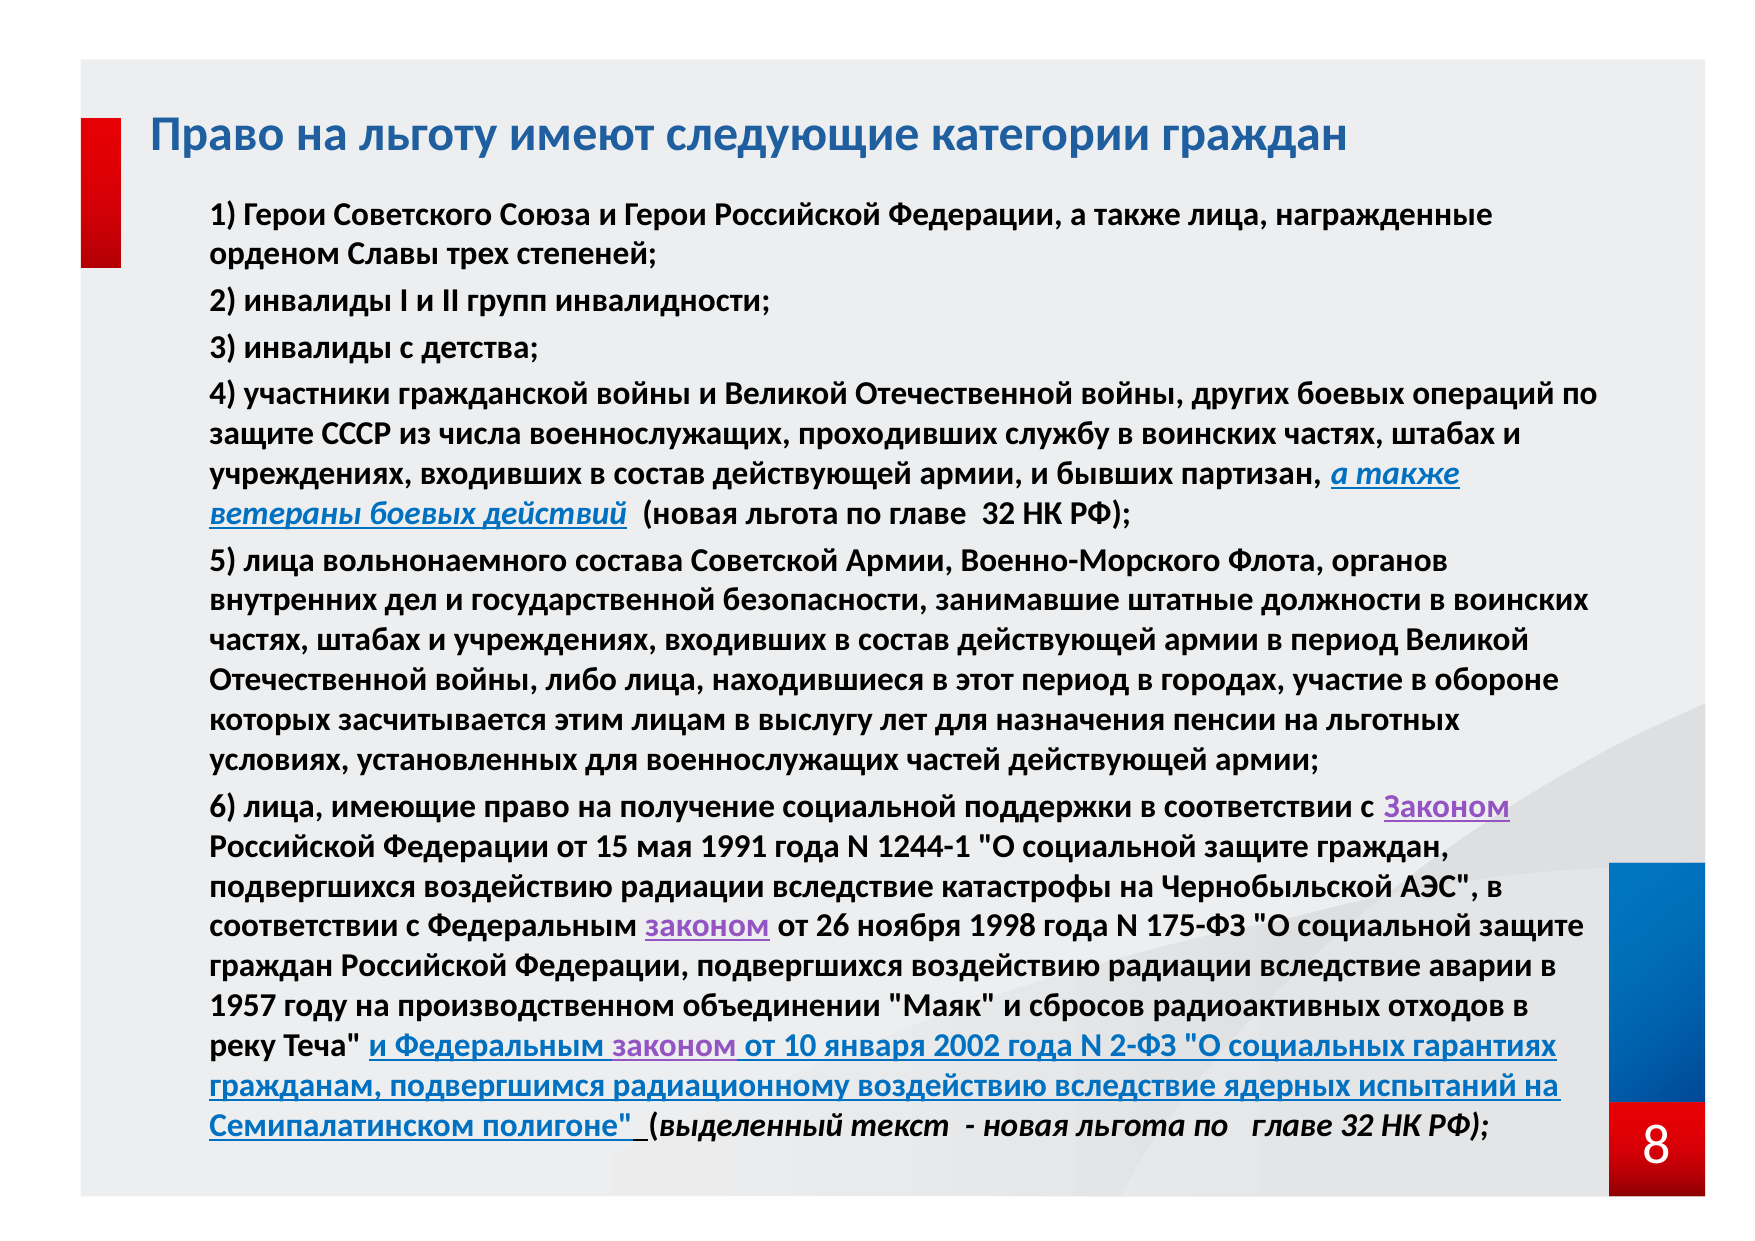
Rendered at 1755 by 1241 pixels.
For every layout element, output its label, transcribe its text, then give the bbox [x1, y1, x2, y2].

picture [0, 0, 1755, 1241]
list 1) Герои Советского Союза и Герои Российской Федерации, а также лица, награжденные орденом Славы трех степеней; 2) инвалиды I и II групп инвалидности; 3) инвалиды с детства; 4) участники гражданской войны и Великой Отечественной войны, других боевых операций по защите СССР из числа военнослужащих, проходивших службу в воинских частях, штабах и учреждениях, входивших в состав действующей армии, и бывших партизан, а также ветераны боевых действий (новая льгота по главе 32 НК РФ); 5) лица вольнонаемного состава Советской Армии, Военно-Морского Флота, органов внутренних дел и государственной безопасности, занимавшие штатные должности в воинских частях, штабах и учреждениях, входивших в состав действующей армии в период Великой Отечественной войны, либо лица, находившиеся в этот период в городах, участие в обороне которых засчитывается этим лицам в выслугу лет для назначения пенсии на льготных условиях, установленных для военнослужащих частей действующей армии; 6) лица, имеющие право на получение социальной поддержки в соответствии с Законом Российской Федерации от 15 мая 1991 года N 1244-1 "О социальной защите граждан, подвергшихся воздействию радиации вследствие катастрофы на Чернобыльской АЭС", в соответствии с Федеральным законом от 26 ноября 1998 года N 175-ФЗ "О социальной защите граждан Российской Федерации, подвергшихся воздействию радиации вследствие аварии в 1957 году на производственном объединении "Маяк" и сбросов радиоактивных отходов в реку Теча" и Федеральным законом от 10 января 2002 года N 2-ФЗ "О социальных гарантиях гражданам, подвергшимся радиационному воздействию вследствие ядерных испытаний на Семипалатинском полигоне" (выделенный текст - новая льгота по главе 32 НК РФ); [132, 182, 1622, 1200]
slide_number 8 [1596, 1092, 1716, 1207]
title Право на льготу имеют следующие категории граждан [132, 88, 1541, 172]
